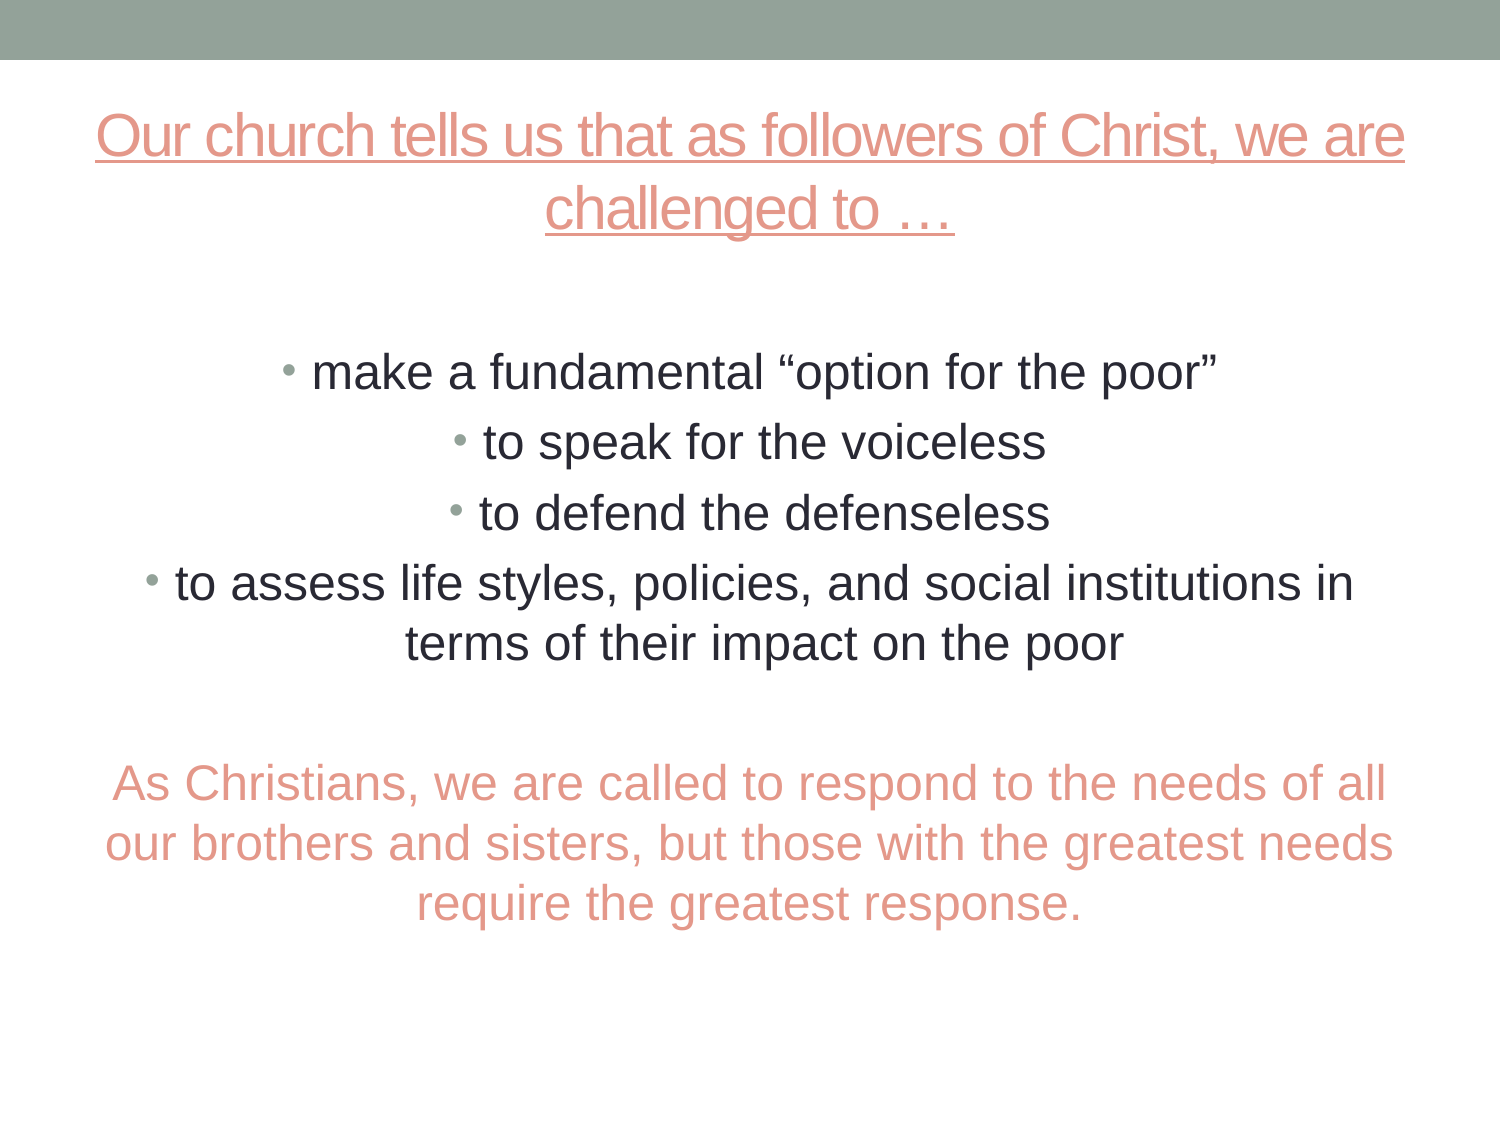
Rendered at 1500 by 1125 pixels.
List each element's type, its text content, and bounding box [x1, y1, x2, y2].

list make a fundamental “option for the poor” to speak for the voiceless to defend the defenseless to assess life styles, policies, and social institutions in terms of their impact on the poor As Christians, we are called to respond to the needs of all our brothers and sisters, but those with the greatest needs require the greatest response. [75, 262, 1425, 1024]
title Our church tells us that as followers of Christ, we are challenged to … [75, 87, 1425, 250]
